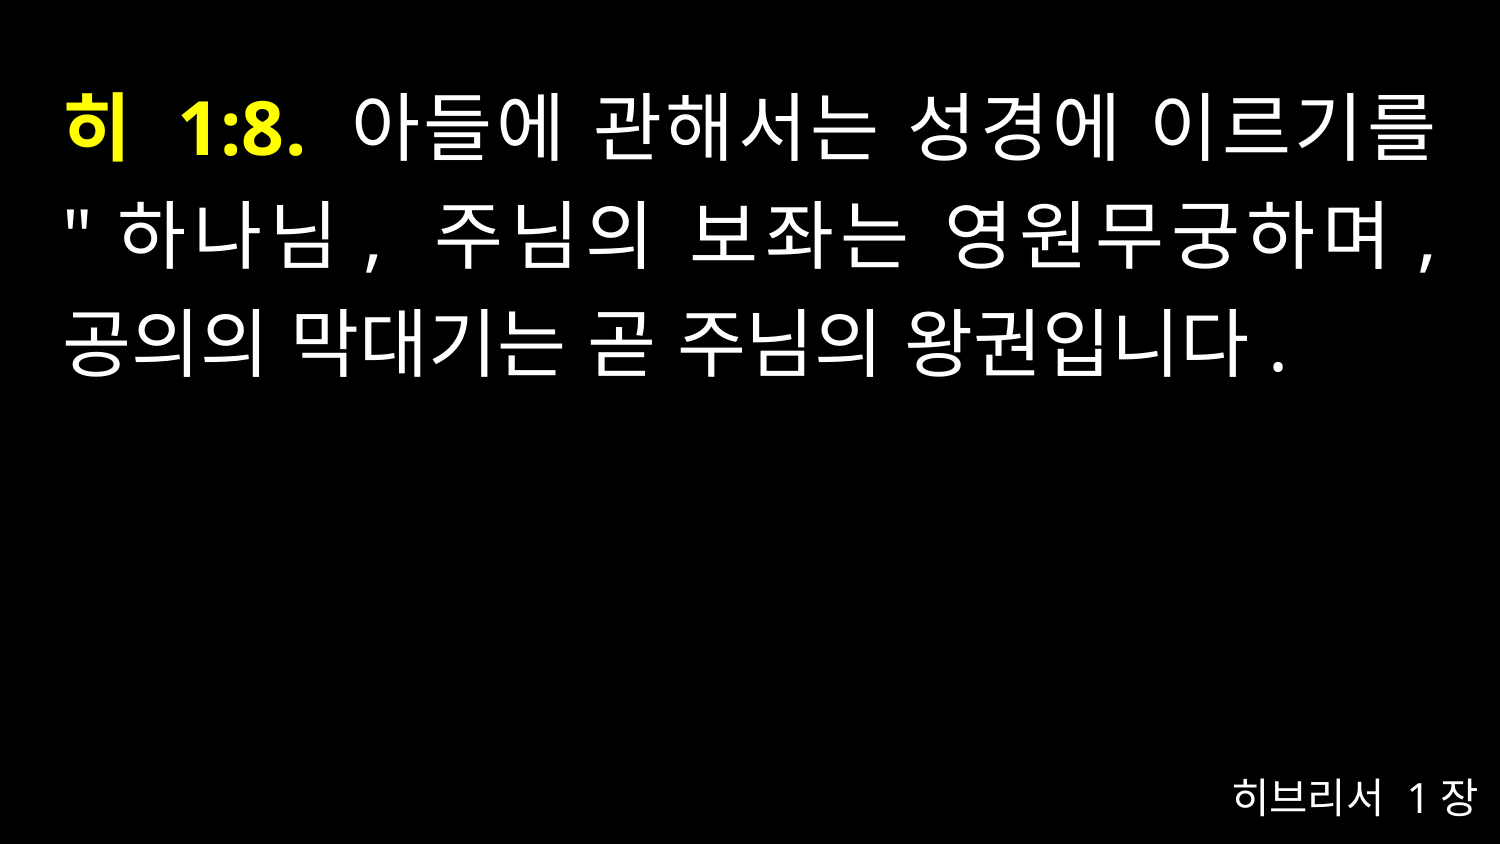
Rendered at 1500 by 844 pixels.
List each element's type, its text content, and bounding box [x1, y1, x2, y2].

subtitle 히브리서 1장 [916, 770, 1500, 844]
title 히 1:8. 아들에 관해서는 성경에 이르기를 "하나님, 주님의 보좌는 영원무궁하며, 공의의 막대기는 곧 주님의 왕권입니다. [0, 0, 1500, 844]
